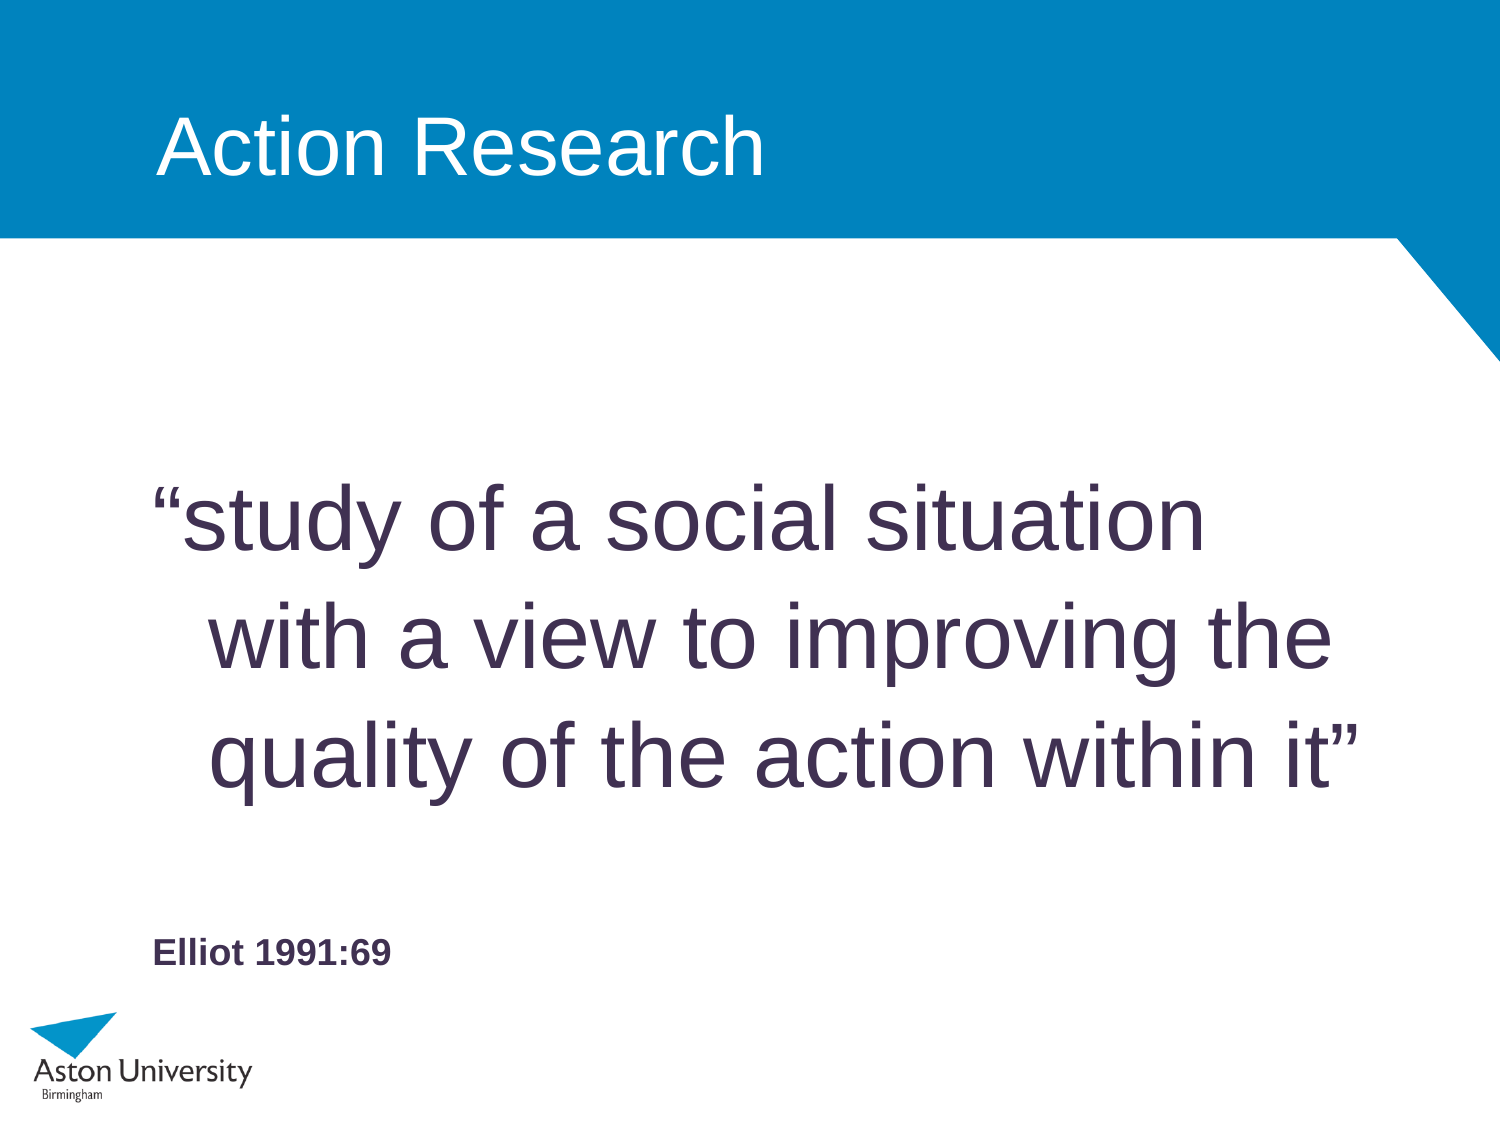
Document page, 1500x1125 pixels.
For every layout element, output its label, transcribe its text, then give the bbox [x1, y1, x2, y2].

list “study of a social situation with a view to improving the quality of the action within it” Elliot 1991:69 [152, 339, 1394, 1001]
title Action Research [156, 92, 1398, 177]
picture [28, 1011, 253, 1103]
